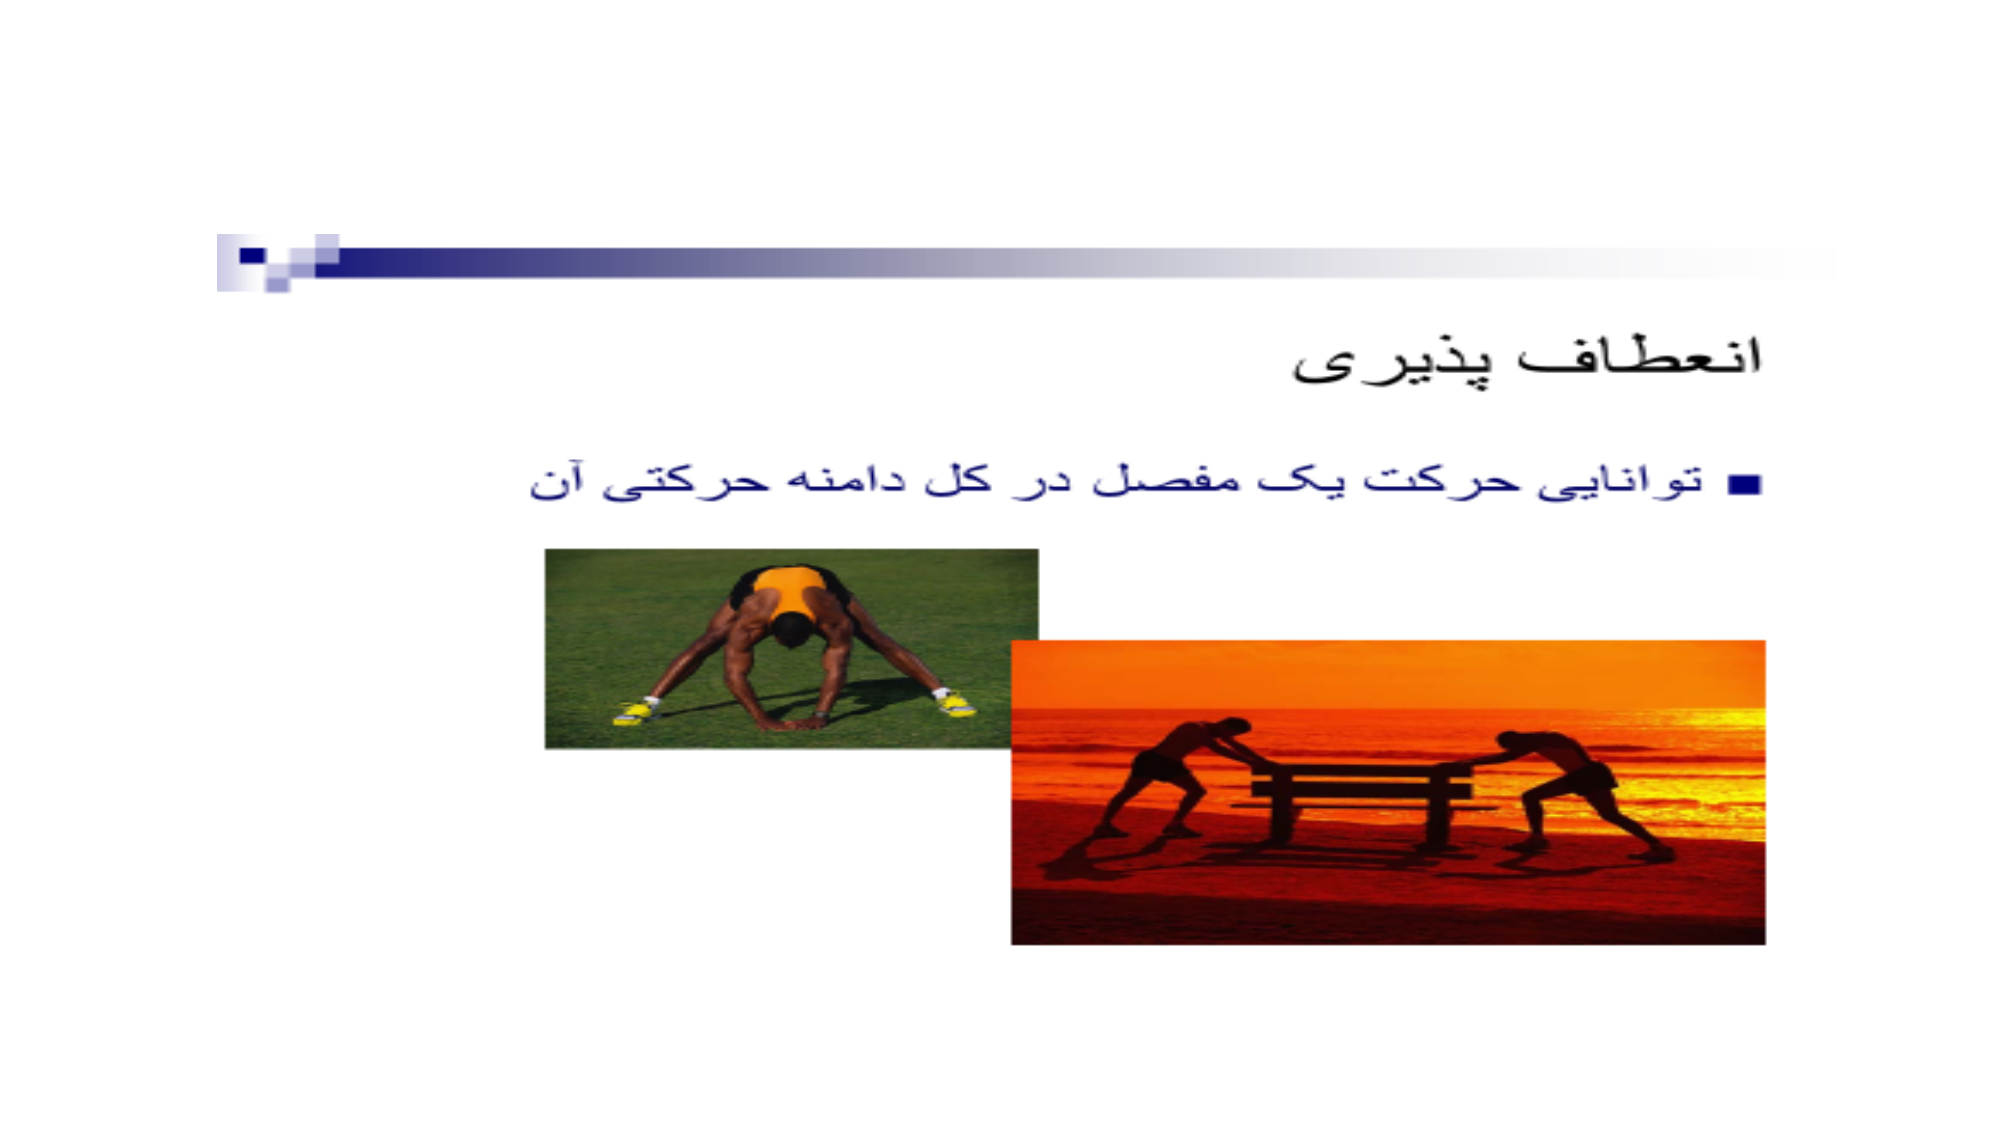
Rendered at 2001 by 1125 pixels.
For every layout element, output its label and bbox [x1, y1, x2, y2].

picture [217, 234, 1863, 981]
